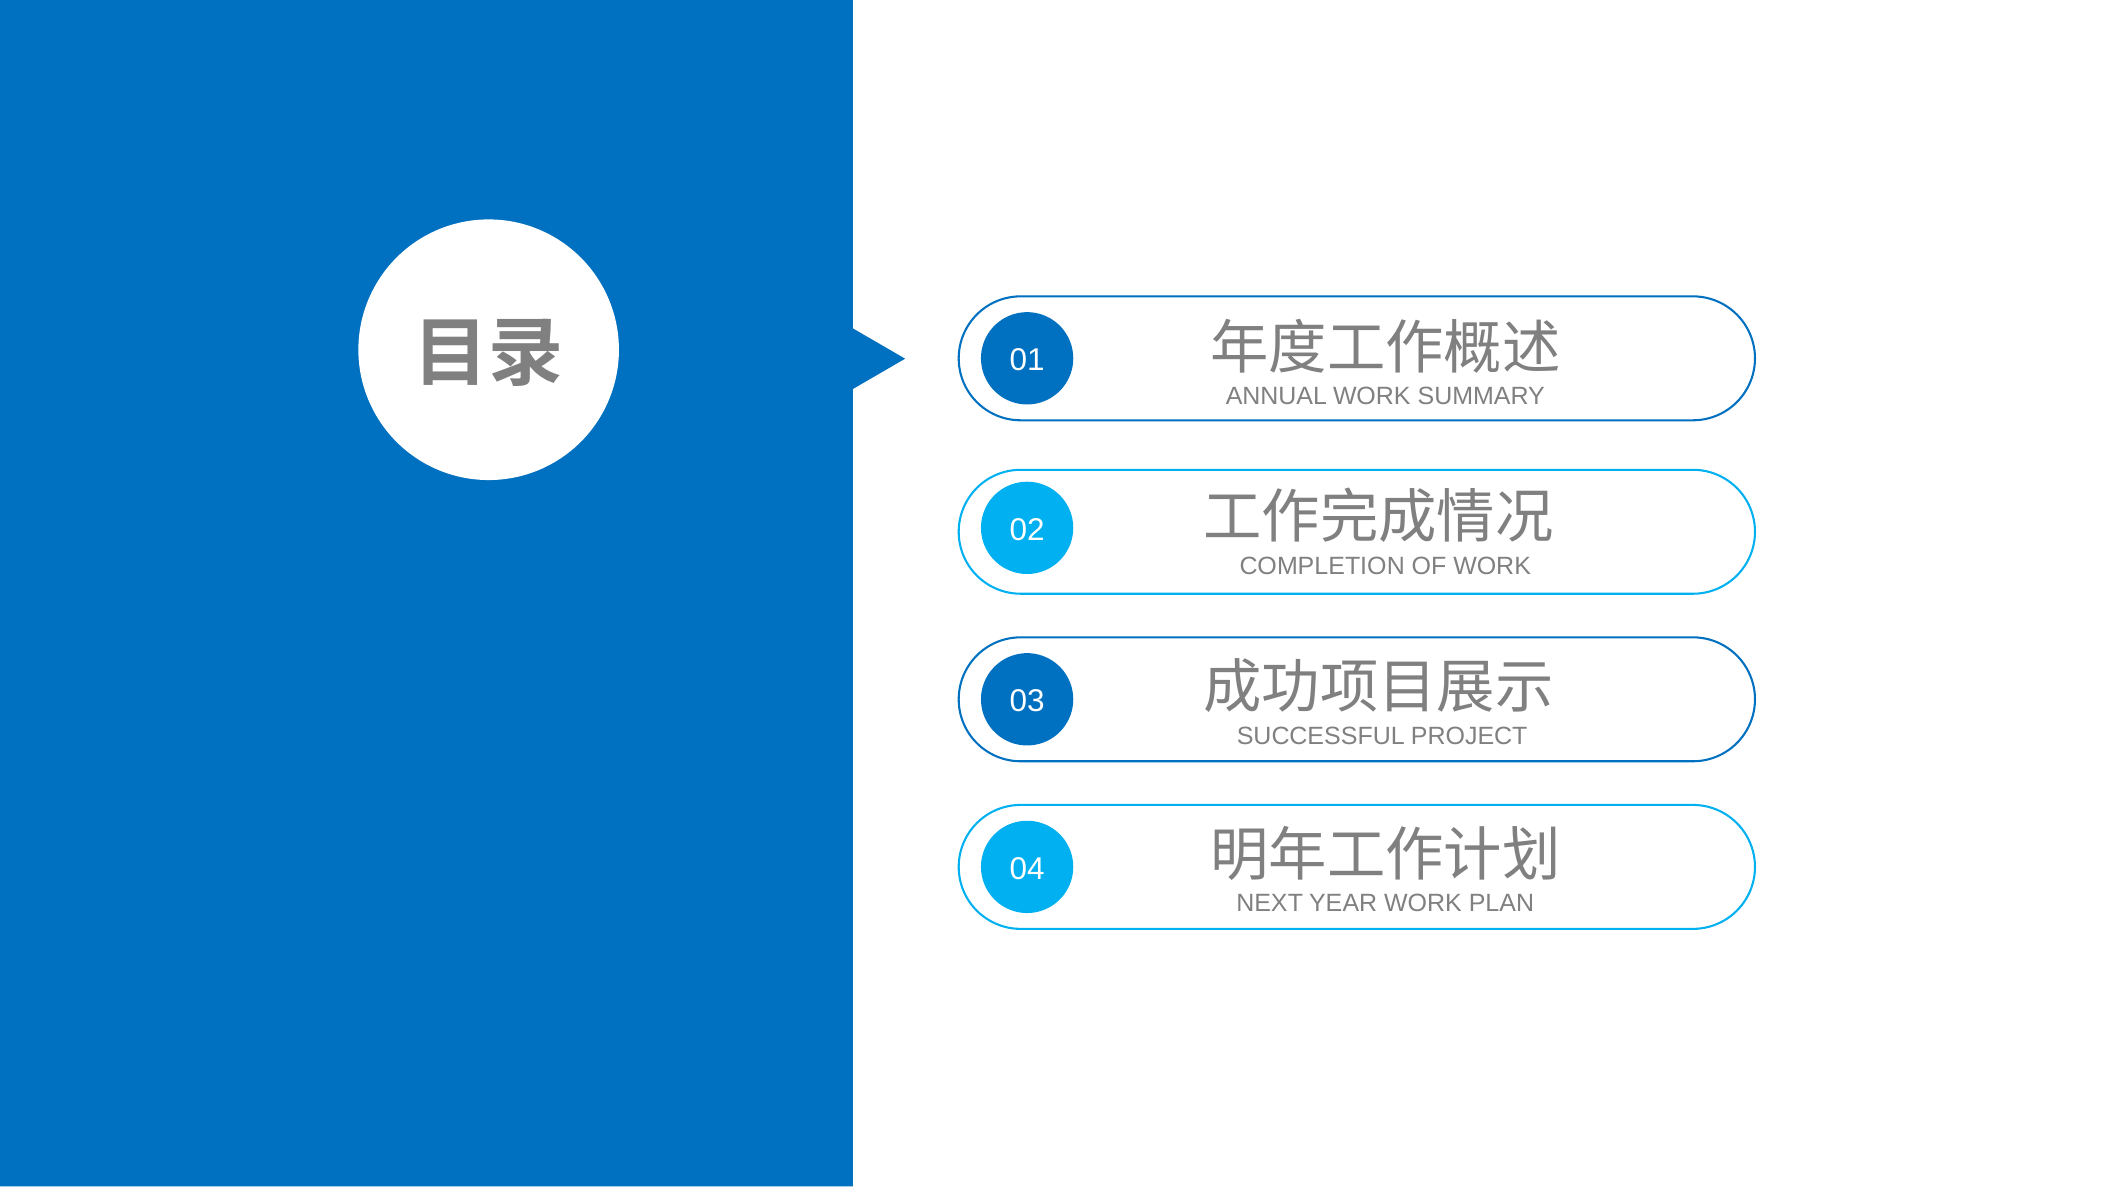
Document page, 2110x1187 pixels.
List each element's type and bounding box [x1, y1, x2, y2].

text_box [958, 637, 1755, 762]
text_box [958, 296, 1755, 421]
text_box [958, 469, 1755, 594]
text_box [0, 0, 906, 1187]
text_box [958, 804, 1755, 929]
